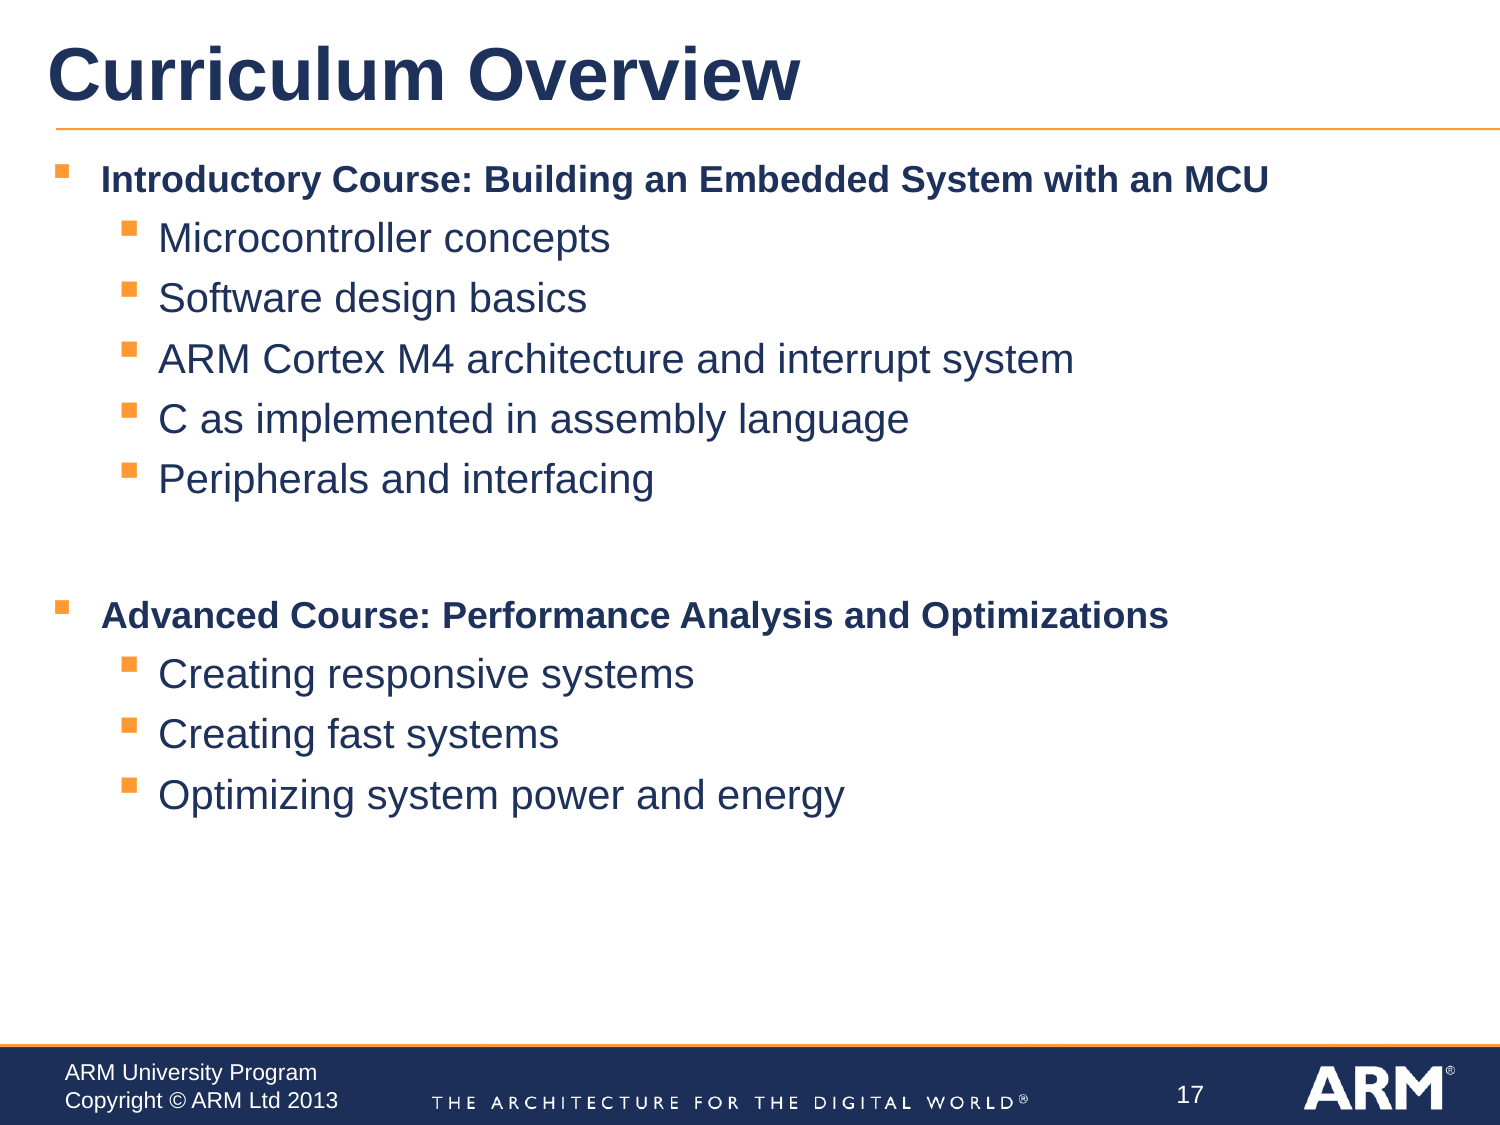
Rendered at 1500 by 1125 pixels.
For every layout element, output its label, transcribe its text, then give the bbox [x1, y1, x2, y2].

list Introductory Course: Building an Embedded System with an MCU Microcontroller concepts Software design basics ARM Cortex M4 architecture and interrupt system C as implemented in assembly language Peripherals and interfacing Advanced Course: Performance Analysis and Optimizations Creating responsive systems Creating fast systems Optimizing system power and energy [38, 148, 1500, 1039]
picture [0, 1048, 1500, 1125]
title Curriculum Overview [34, 1, 1500, 141]
